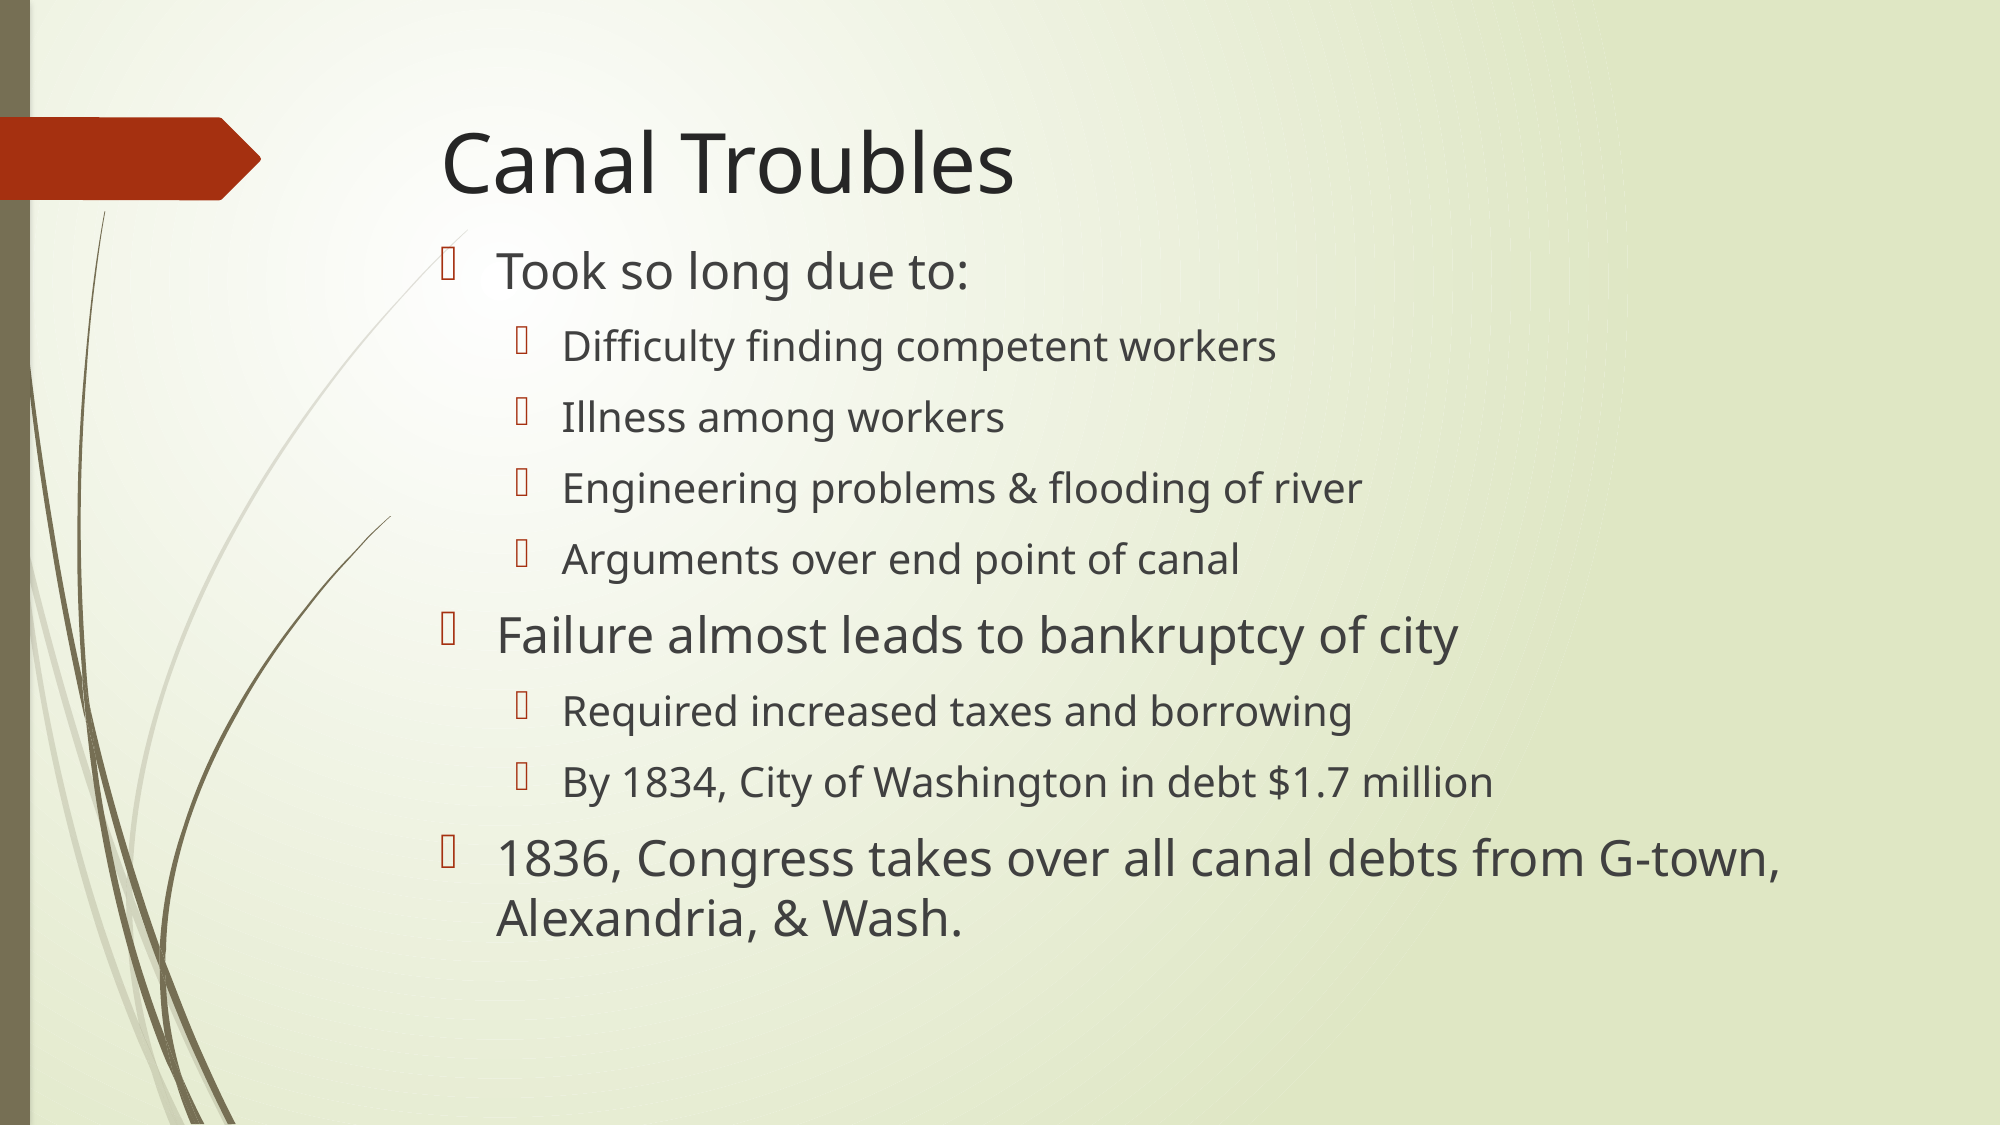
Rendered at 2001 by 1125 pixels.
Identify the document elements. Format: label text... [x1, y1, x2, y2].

title Canal Troubles [425, 102, 1888, 231]
list Took so long due to: Difficulty finding competent workers Illness among workers Engineering problems & flooding of river Arguments over end point of canal Failure almost leads to bankruptcy of city Required increased taxes and borrowing By 1834, City of Washington in debt $1.7 million 1836, Congress takes over all canal debts from G-town, Alexandria, & Wash. [424, 231, 1926, 970]
